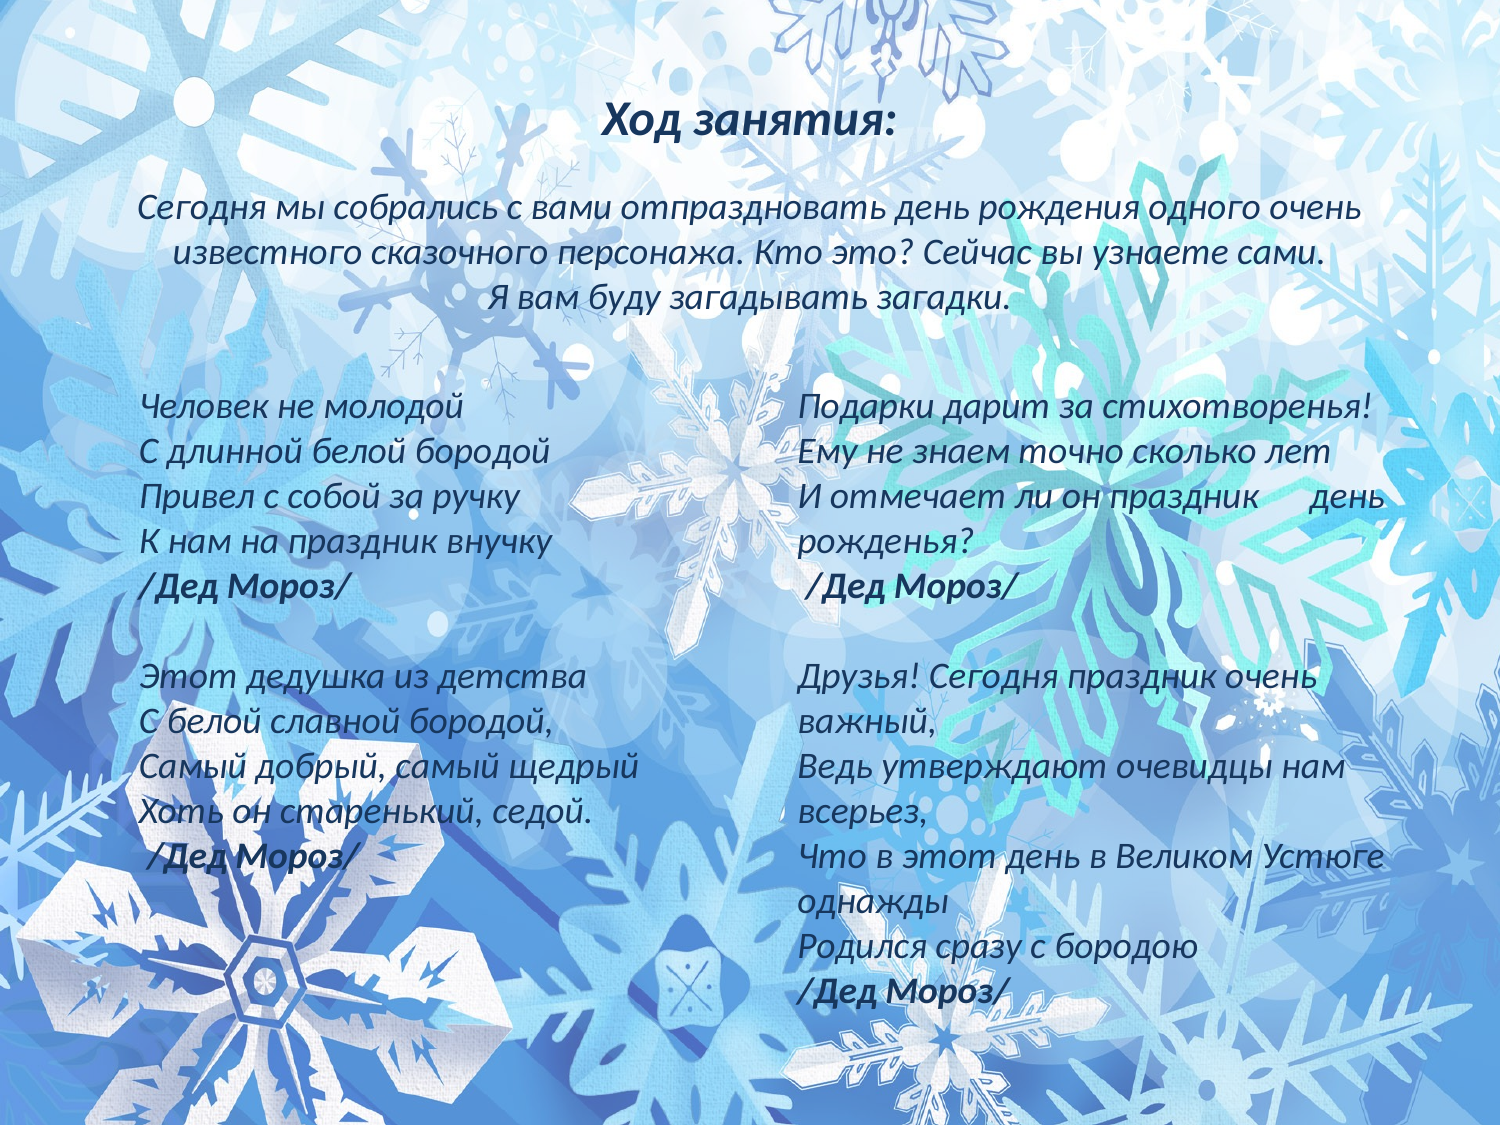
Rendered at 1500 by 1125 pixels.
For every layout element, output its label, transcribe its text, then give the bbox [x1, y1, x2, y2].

text_box Ход занятия: [436, 78, 1063, 153]
text_box Человек не молодой С длинной белой бородой Привел с собой за ручку К нам на праздник внучку /Дед Мороз/ Этот дедушка из детства С белой славной бородой, Самый добрый, самый щедрый Хоть он старенький, седой. /Дед Мороз/ Он бородач, ему 100 лет в обед! Подарки дарит за стихотворенья! Ему не знаем точно сколько лет И отмечает ли он праздник день рожденья? /Дед Мороз/ Друзья! Сегодня праздник очень важный, Ведь утверждают очевидцы нам всерьез, Что в этот день в Великом Устюге однажды Родился сразу с бородою /Дед Мороз/ [123, 373, 1471, 1125]
text_box Сегодня мы собрались с вами отпраздновать день рождения одного очень известного сказочного персонажа. Кто это? Сейчас вы узнаете сами. Я вам буду загадывать загадки. [64, 174, 1436, 325]
